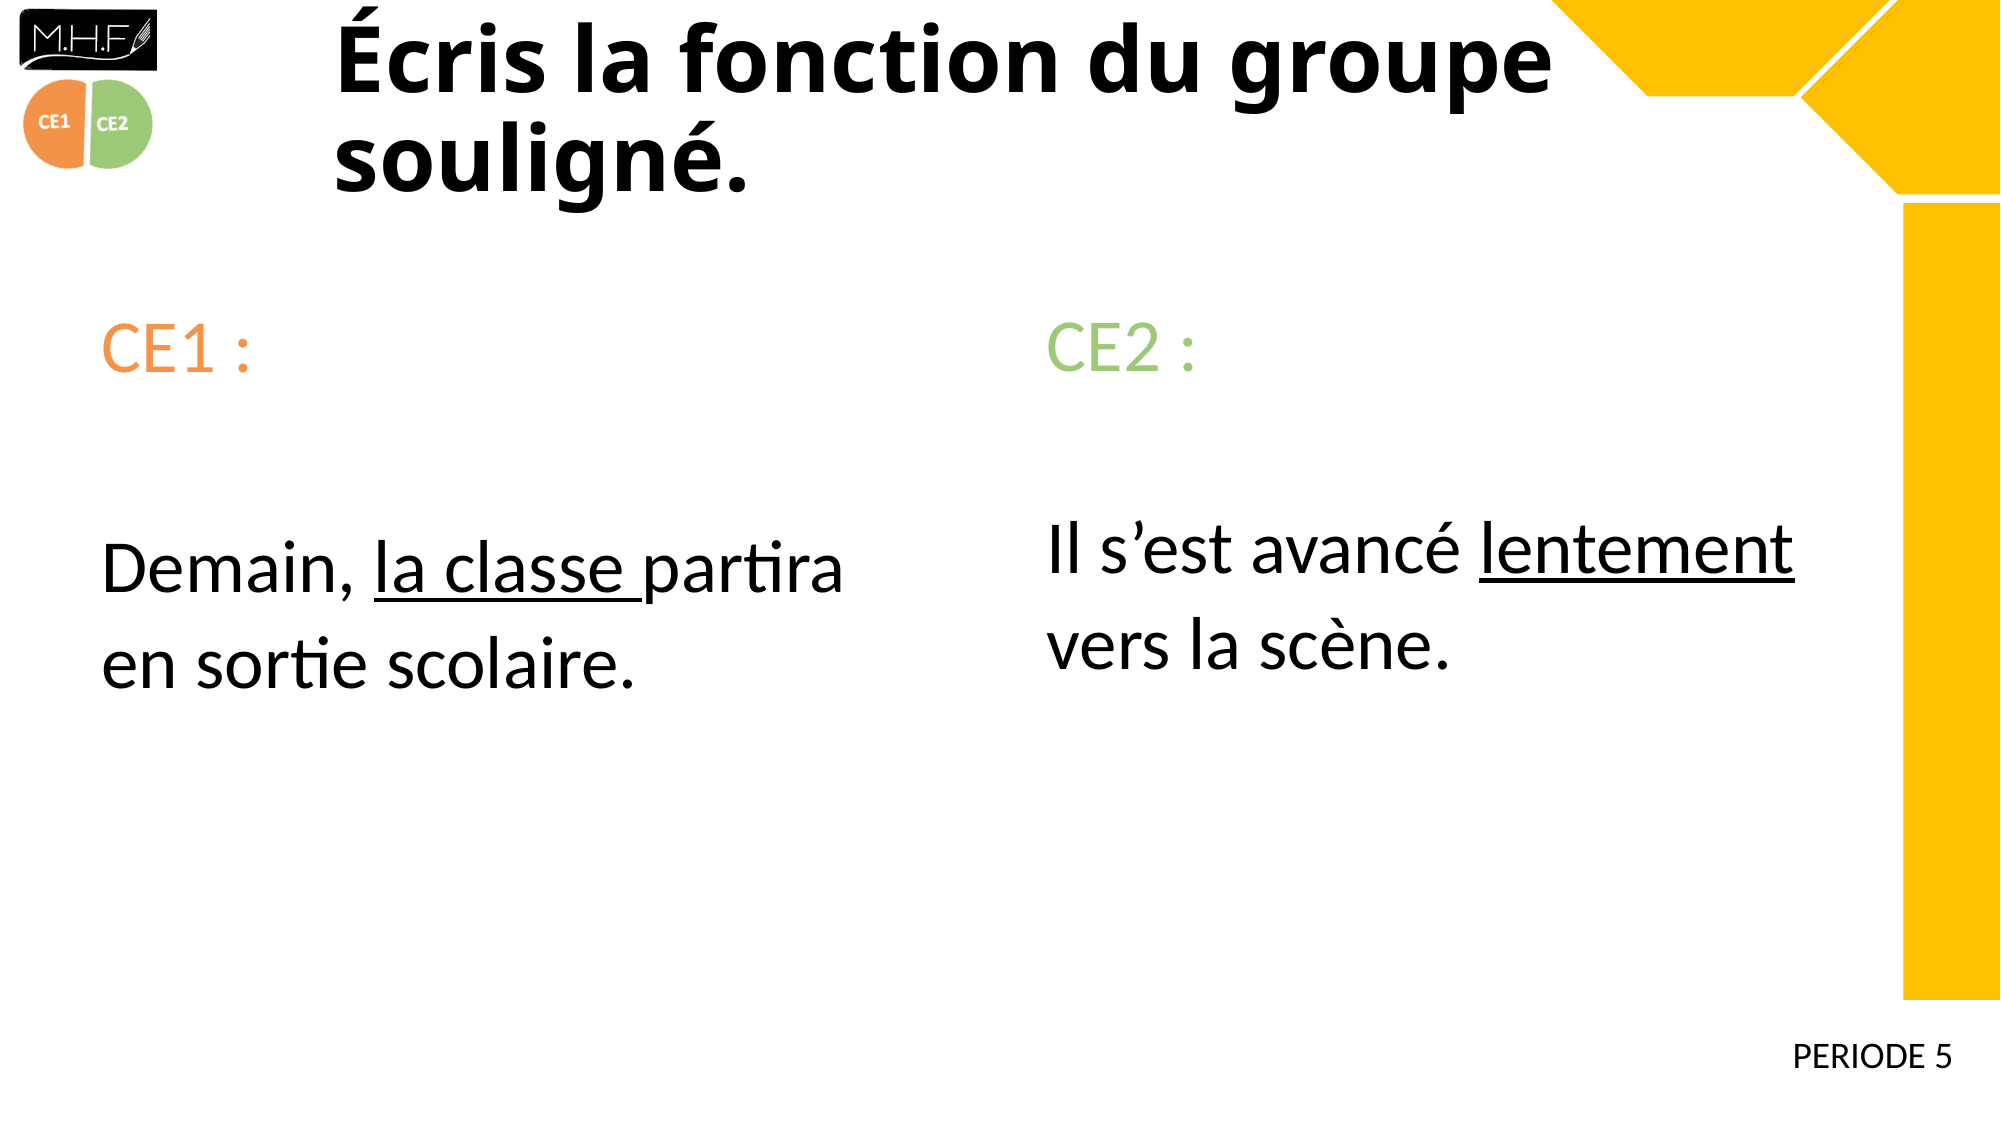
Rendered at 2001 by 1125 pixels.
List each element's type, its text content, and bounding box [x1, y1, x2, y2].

picture [1, 7, 177, 207]
list CE1 : Demain, la classe partira en sortie scolaire. [86, 300, 897, 1015]
text_box [1799, 0, 2000, 196]
text_box [1902, 202, 2000, 1001]
title Écris la fonction du groupe souligné. [318, 3, 1865, 221]
text_box CE2 : Il s’est avancé lentement vers la scène. [1031, 299, 1853, 1014]
text_box PERIODE 5 [1364, 1023, 1969, 1125]
text_box [1549, 0, 1892, 98]
